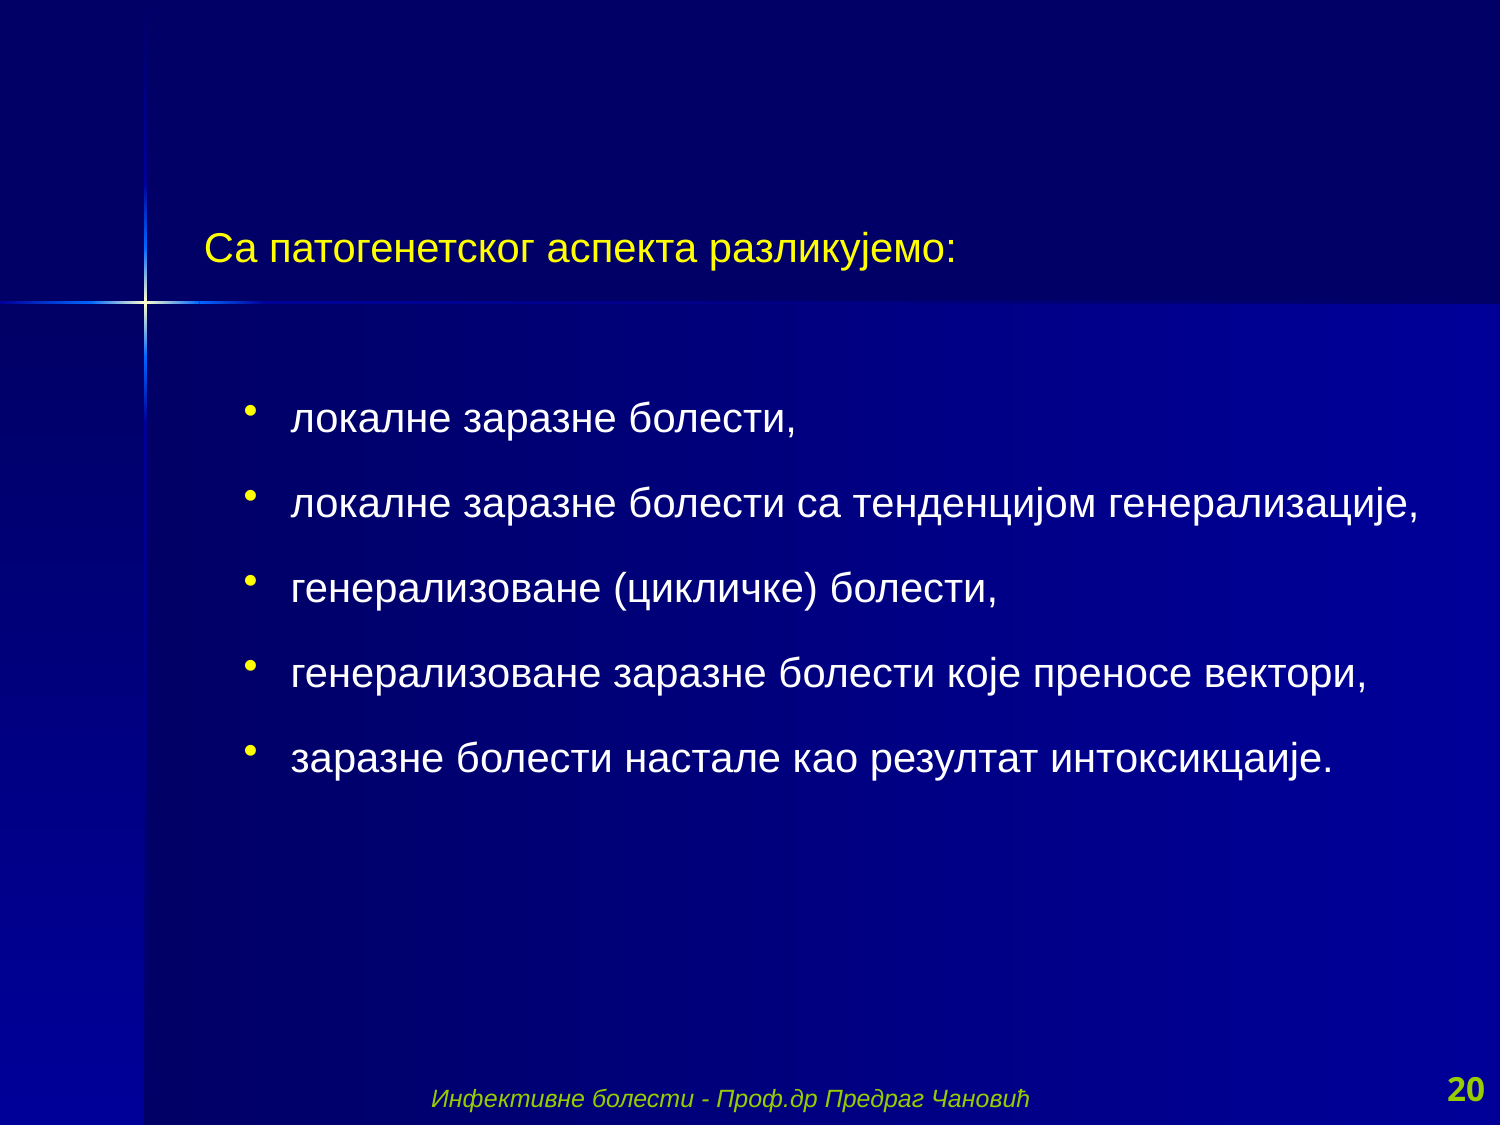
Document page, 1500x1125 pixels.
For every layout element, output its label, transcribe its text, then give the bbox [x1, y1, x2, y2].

slide_number 20 [1354, 1059, 1500, 1125]
footer Инфективне болести - Проф.др Предраг Чановић [412, 1074, 1051, 1125]
text_box Са патогенетског аспекта разликујемо: локалне заразне болести, локалне заразне болести са тенденцијом генерализације, генерализоване (цикличке) болести, генерализоване заразне болести које преносе вектори, заразне болести настале као резултат интоксикцаије. [189, 178, 1462, 788]
